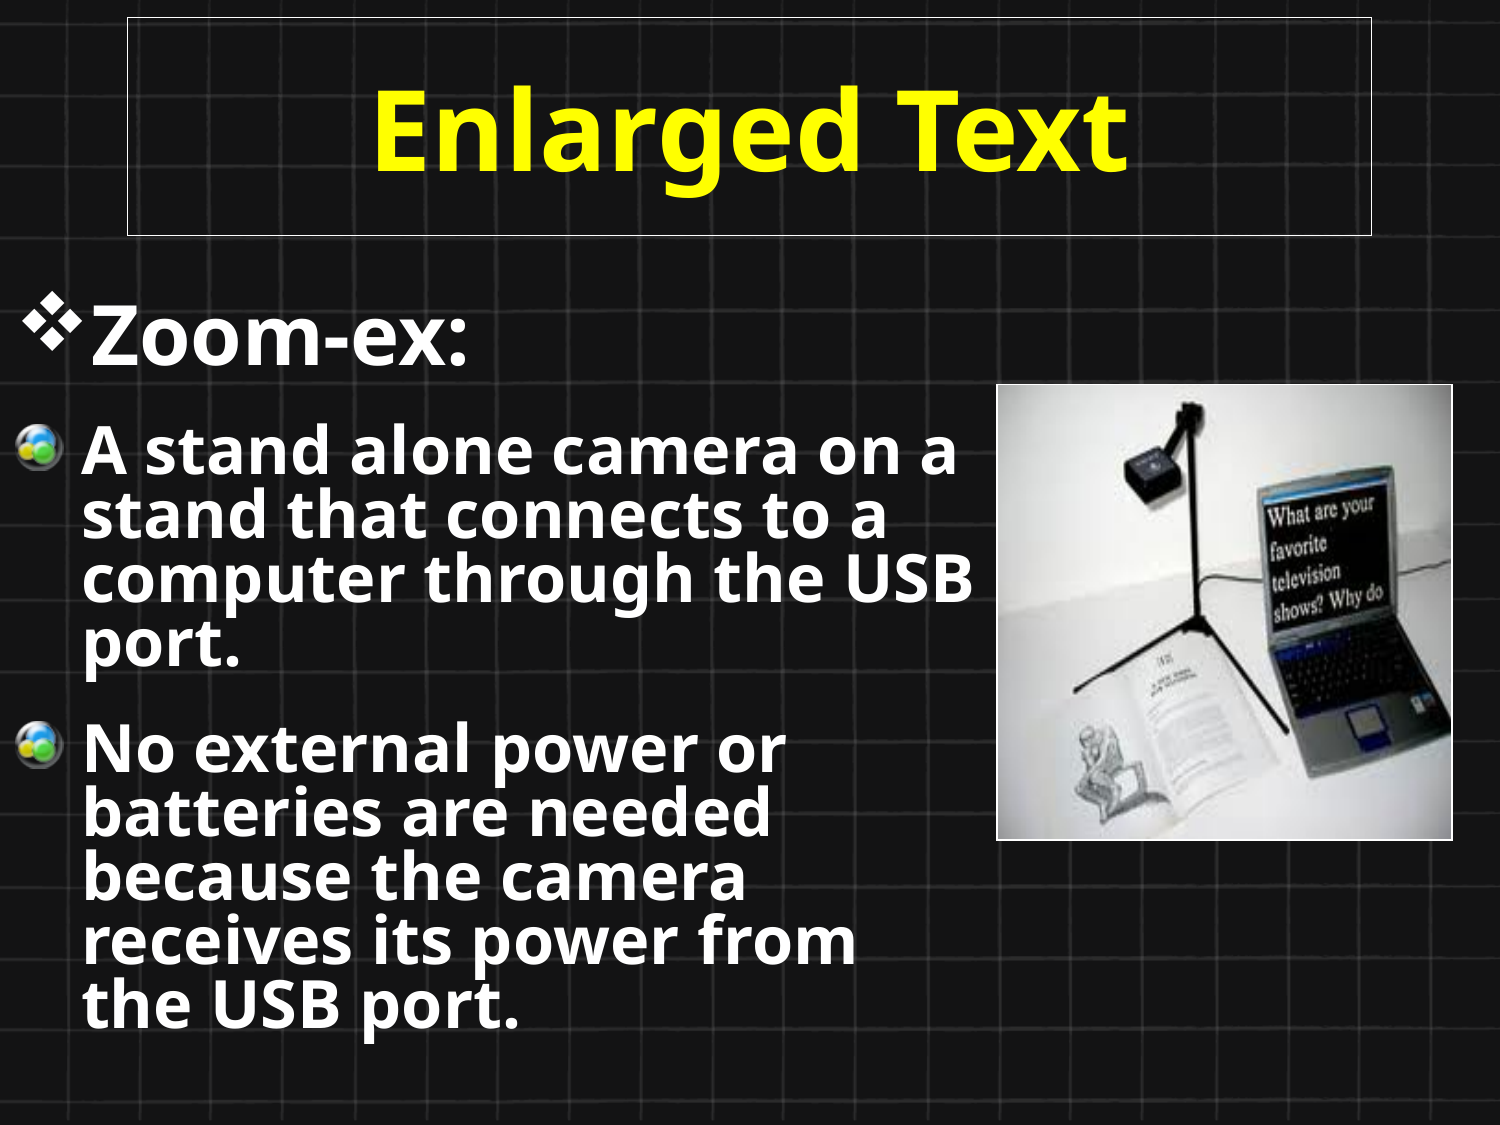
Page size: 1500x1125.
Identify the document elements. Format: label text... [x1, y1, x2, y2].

picture [15, 721, 64, 769]
picture [0, 0, 1500, 1125]
title Enlarged Text [127, 17, 1372, 236]
list Zoom-ex: A stand alone camera on a stand that connects to a computer through the USB port. No external power or batteries are needed because the camera receives its power from the USB port. [0, 294, 998, 1125]
picture [15, 424, 64, 471]
